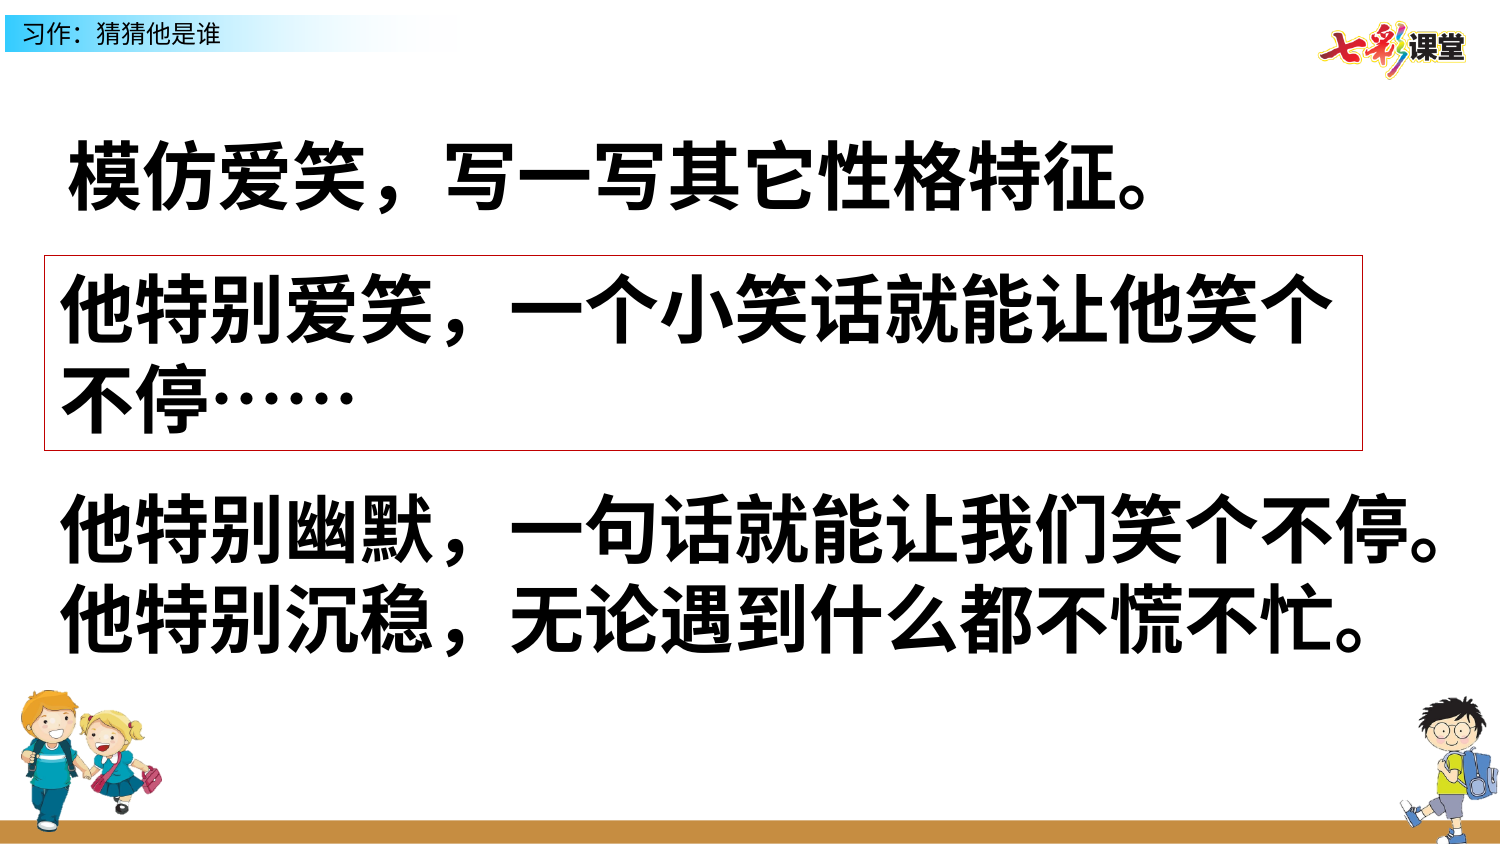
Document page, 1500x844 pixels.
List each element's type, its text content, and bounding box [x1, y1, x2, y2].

text_box 他特别幽默，一句话就能让我们笑个不停。 他特别沉稳，无论遇到什么都不慌不忙。 [44, 474, 1488, 670]
picture [21, 690, 162, 832]
text_box 他特别爱笑，一个小笑话就能让他笑个不停…… [44, 255, 1363, 451]
picture [1316, 20, 1468, 80]
picture [1358, 684, 1500, 844]
text_box 模仿爱笑，写一写其它性格特征。 [52, 122, 1208, 228]
